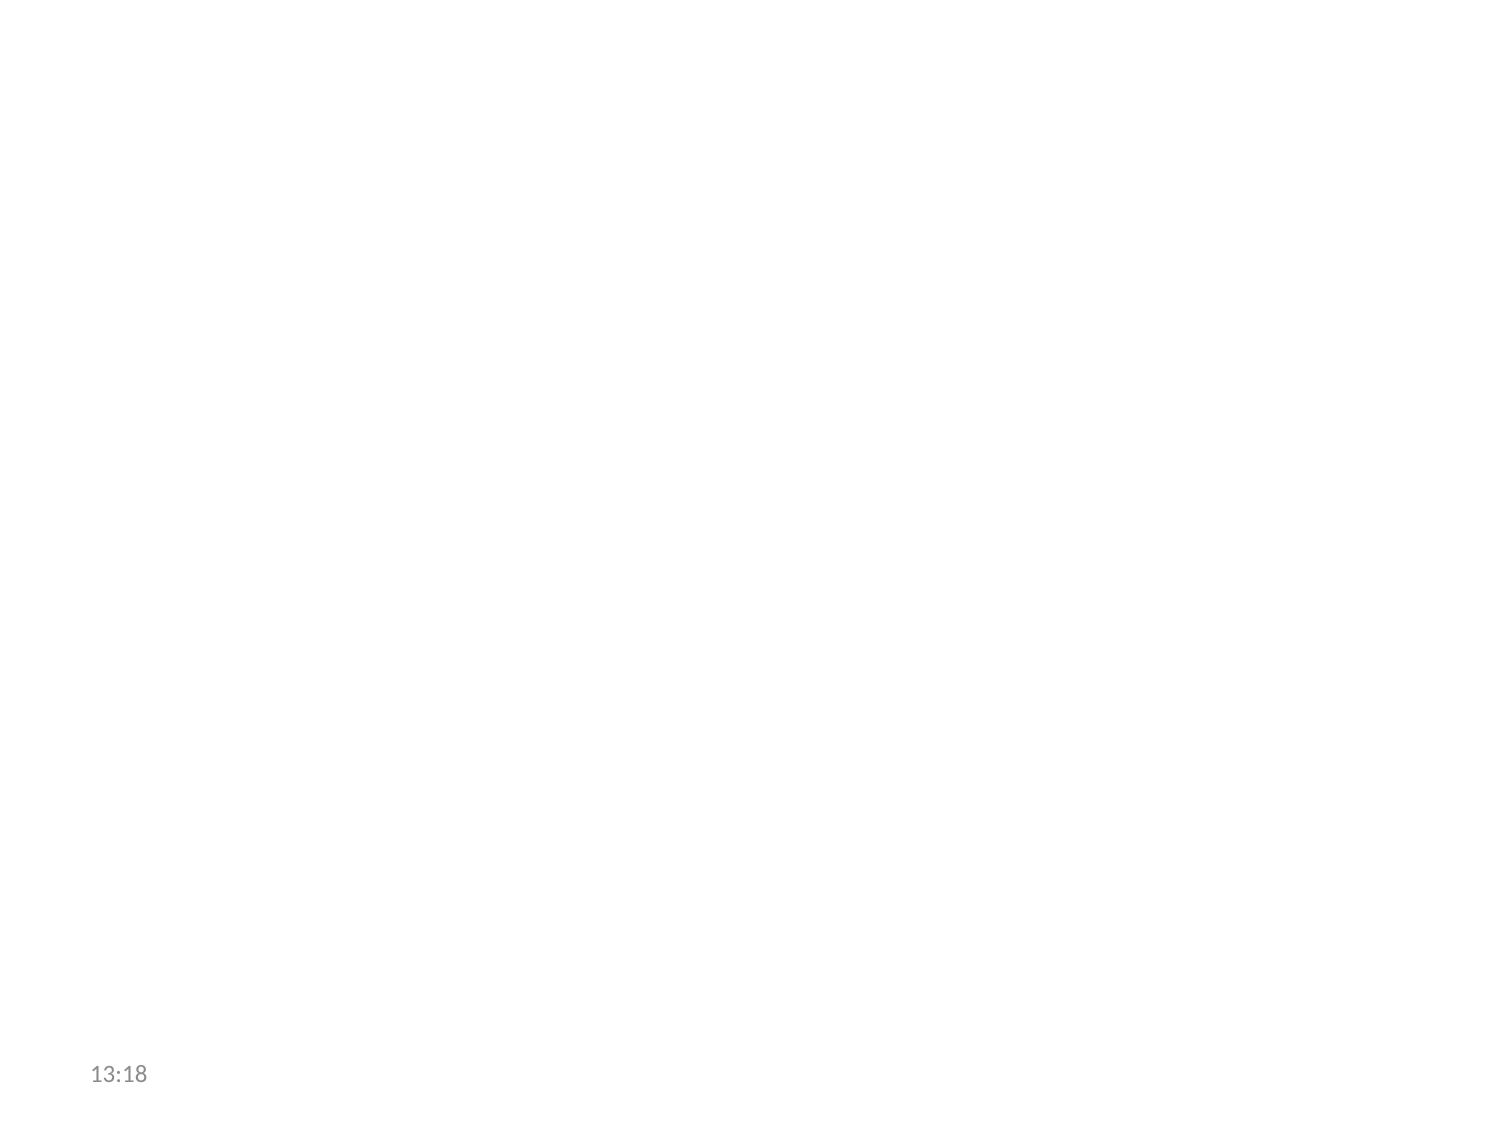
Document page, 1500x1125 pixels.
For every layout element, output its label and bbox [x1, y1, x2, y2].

slide_number [75, 1042, 425, 1103]
